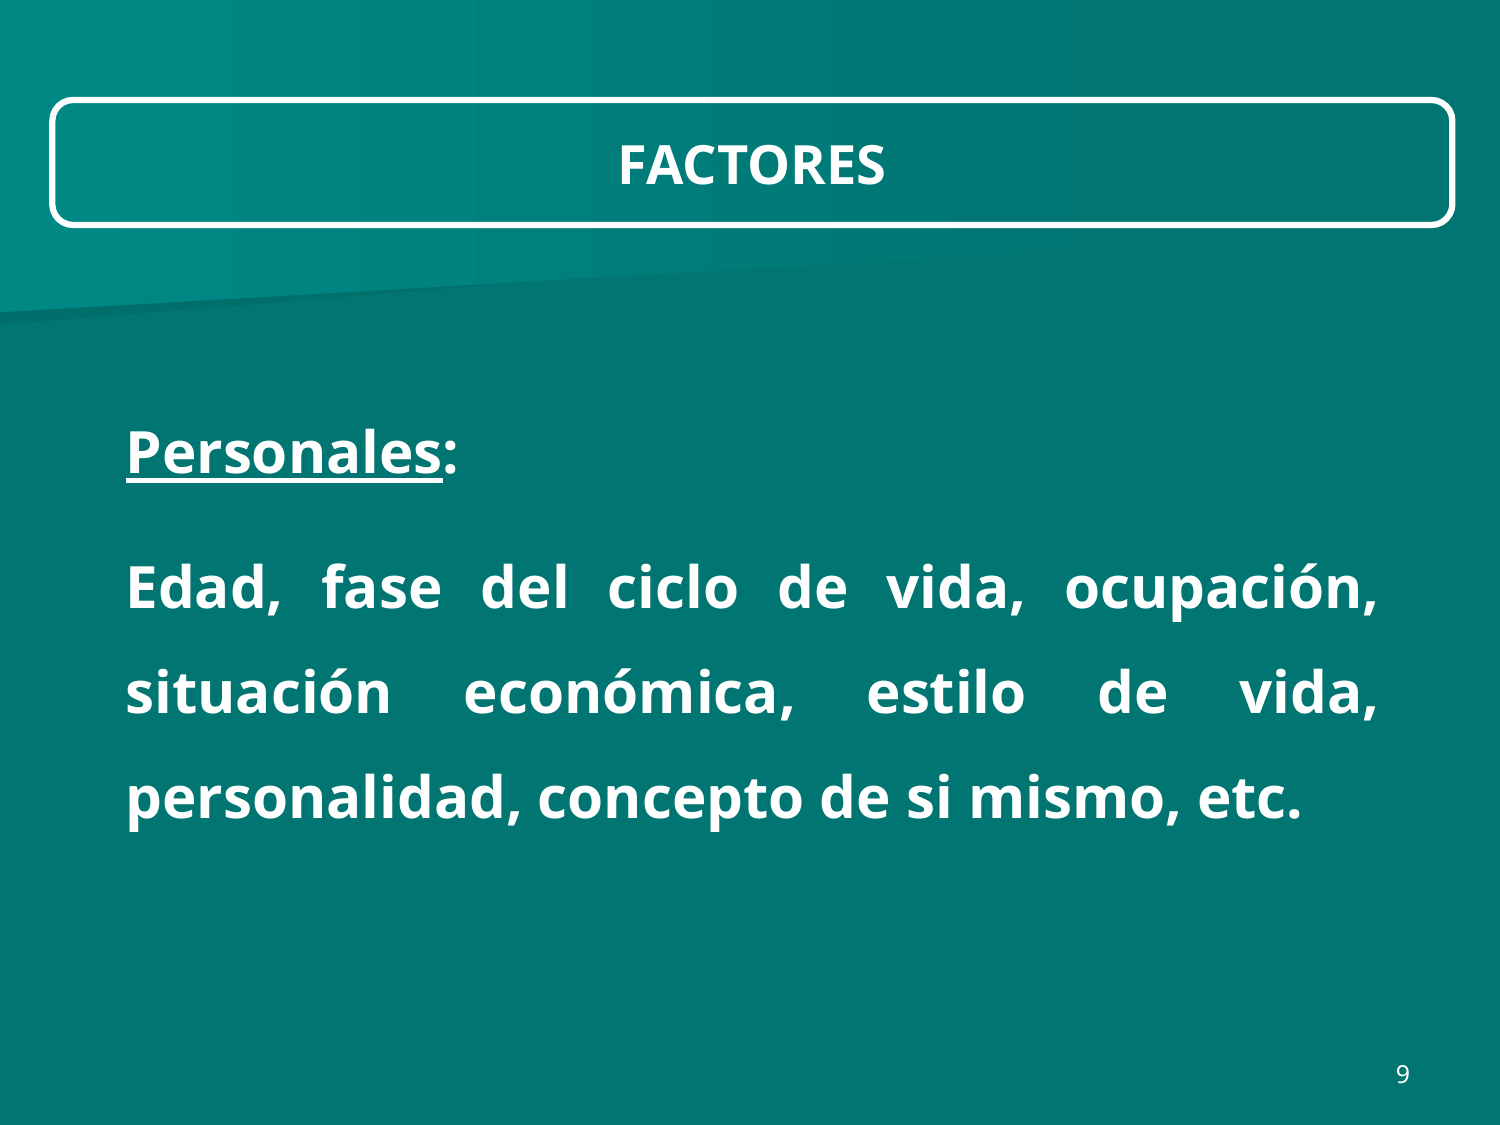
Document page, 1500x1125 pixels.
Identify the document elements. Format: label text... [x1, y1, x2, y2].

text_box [52, 99, 1453, 840]
slide_number 9 [1074, 1024, 1426, 1101]
